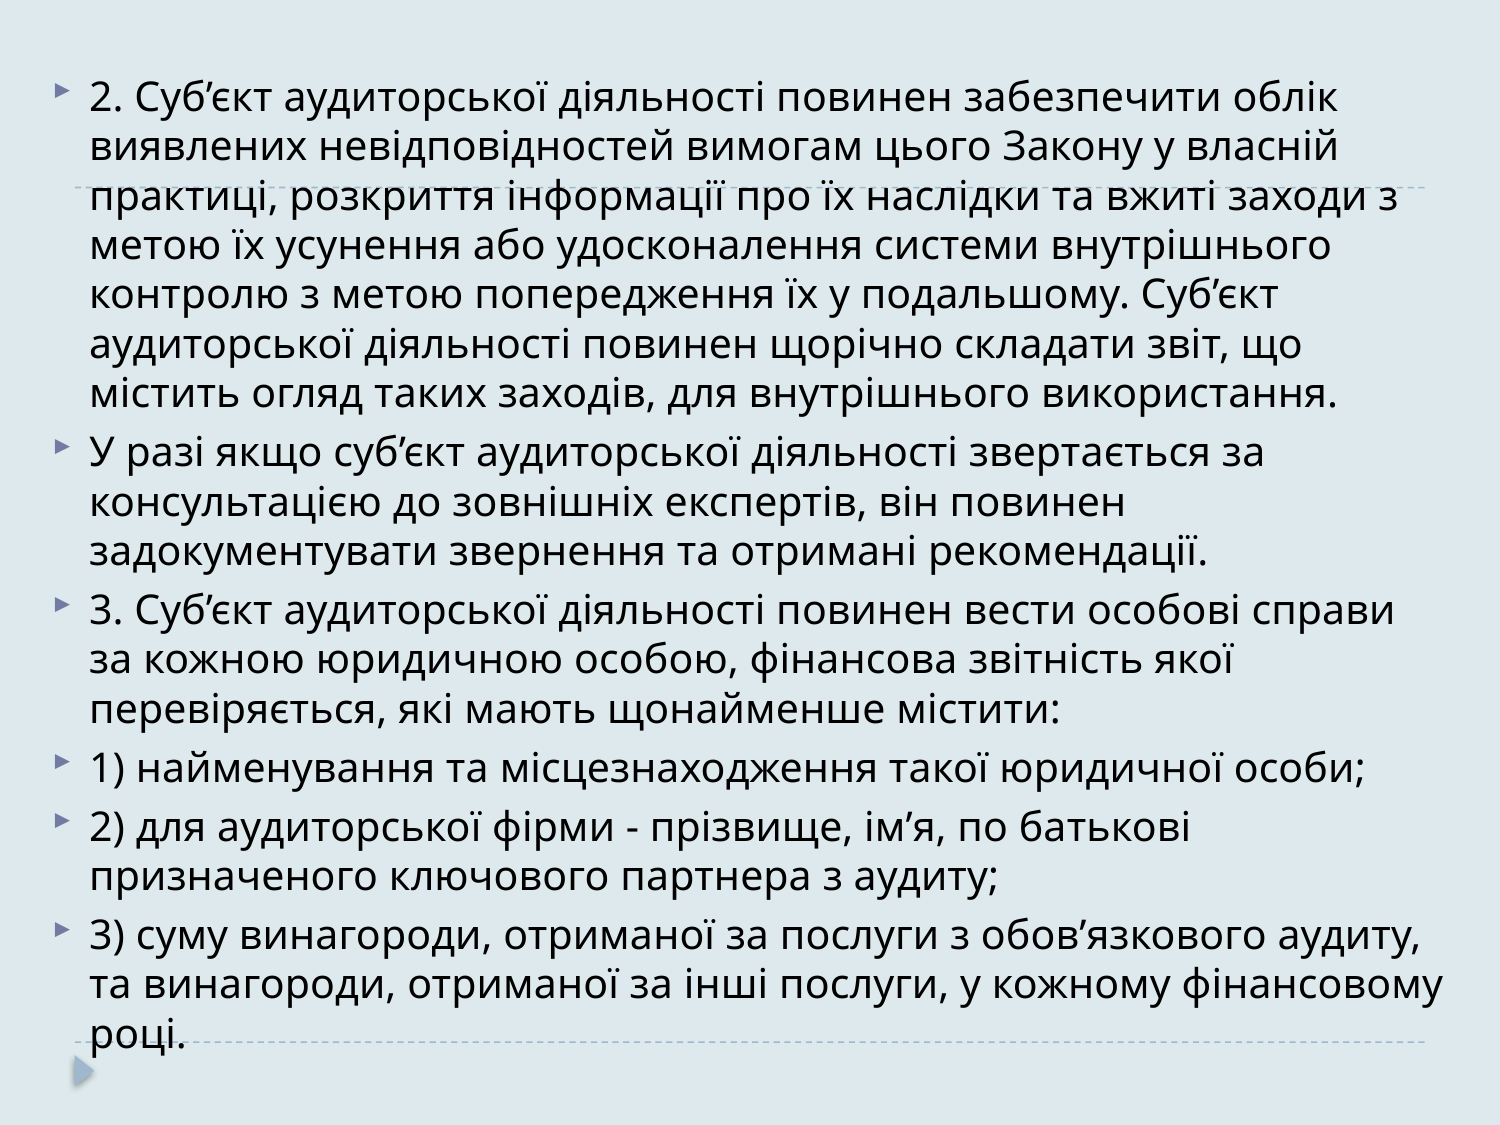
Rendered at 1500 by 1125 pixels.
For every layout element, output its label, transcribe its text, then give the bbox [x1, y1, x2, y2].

list 2. Суб’єкт аудиторської діяльності повинен забезпечити облік виявлених невідповідностей вимогам цього Закону у власній практиці, розкриття інформації про їх наслідки та вжиті заходи з метою їх усунення або удосконалення системи внутрішнього контролю з метою попередження їх у подальшому. Суб’єкт аудиторської діяльності повинен щорічно складати звіт, що містить огляд таких заходів, для внутрішнього використання. У разі якщо суб’єкт аудиторської діяльності звертається за консультацією до зовнішніх експертів, він повинен задокументувати звернення та отримані рекомендації. 3. Суб’єкт аудиторської діяльності повинен вести особові справи за кожною юридичною особою, фінансова звітність якої перевіряється, які мають щонайменше містити: 1) найменування та місцезнаходження такої юридичної особи; 2) для аудиторської фірми - прізвище, ім’я, по батькові призначеного ключового партнера з аудиту; 3) суму винагороди, отриманої за послуги з обов’язкового аудиту, та винагороди, отриманої за інші послуги, у кожному фінансовому році. [37, 62, 1463, 1088]
